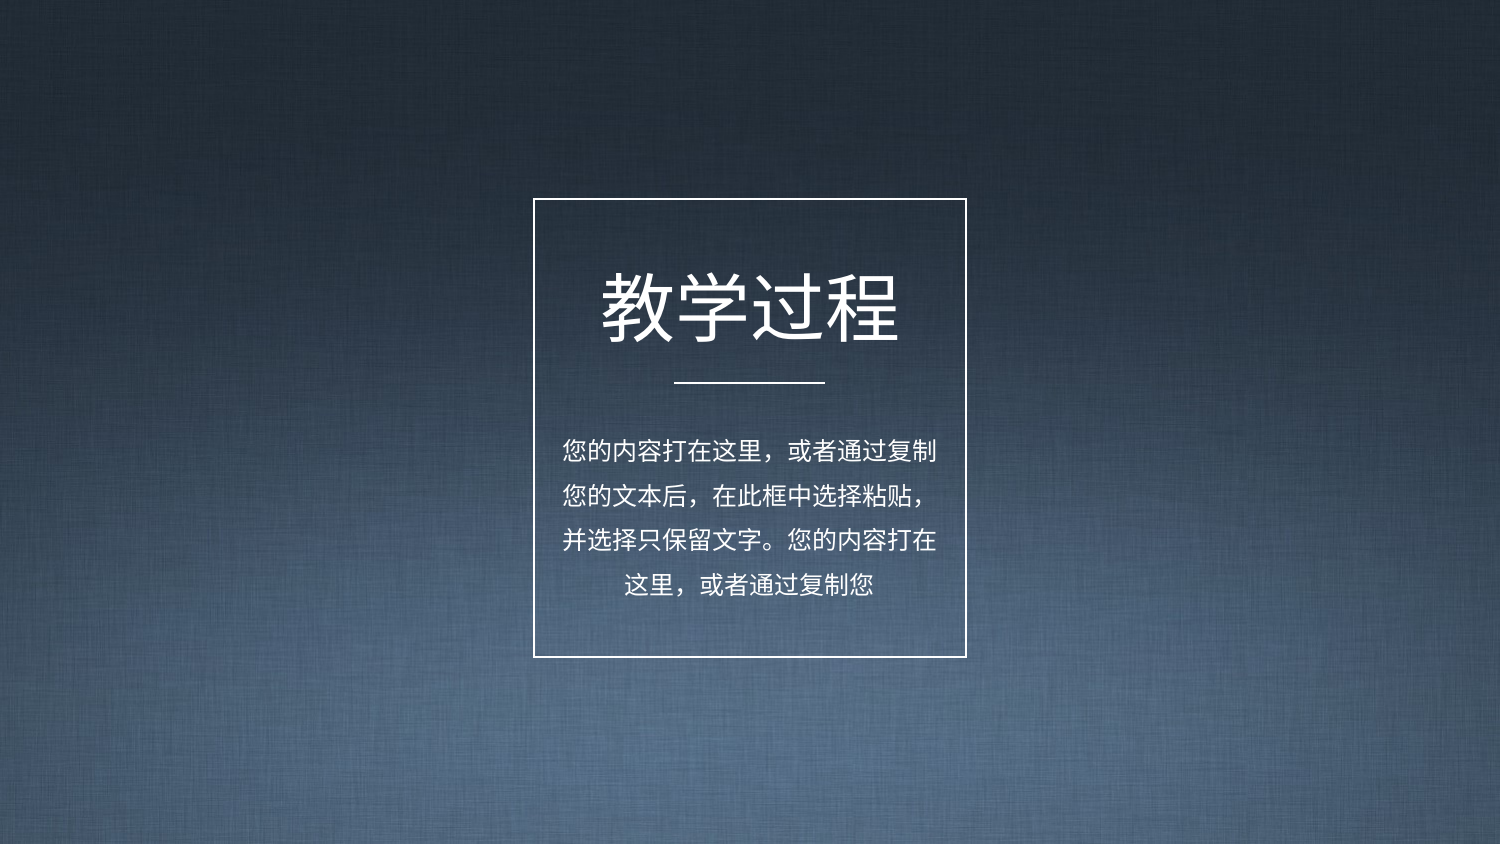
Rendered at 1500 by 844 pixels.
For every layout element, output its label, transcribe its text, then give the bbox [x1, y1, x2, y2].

text_box 您的内容打在这里，或者通过复制您的文本后，在此框中选择粘贴，并选择只保留文字。您的内容打在这里，或者通过复制您 [540, 412, 960, 608]
picture [0, 0, 1500, 844]
text_box [533, 360, 967, 658]
text_box [533, 198, 967, 254]
text_box 教学过程 [464, 254, 1036, 360]
